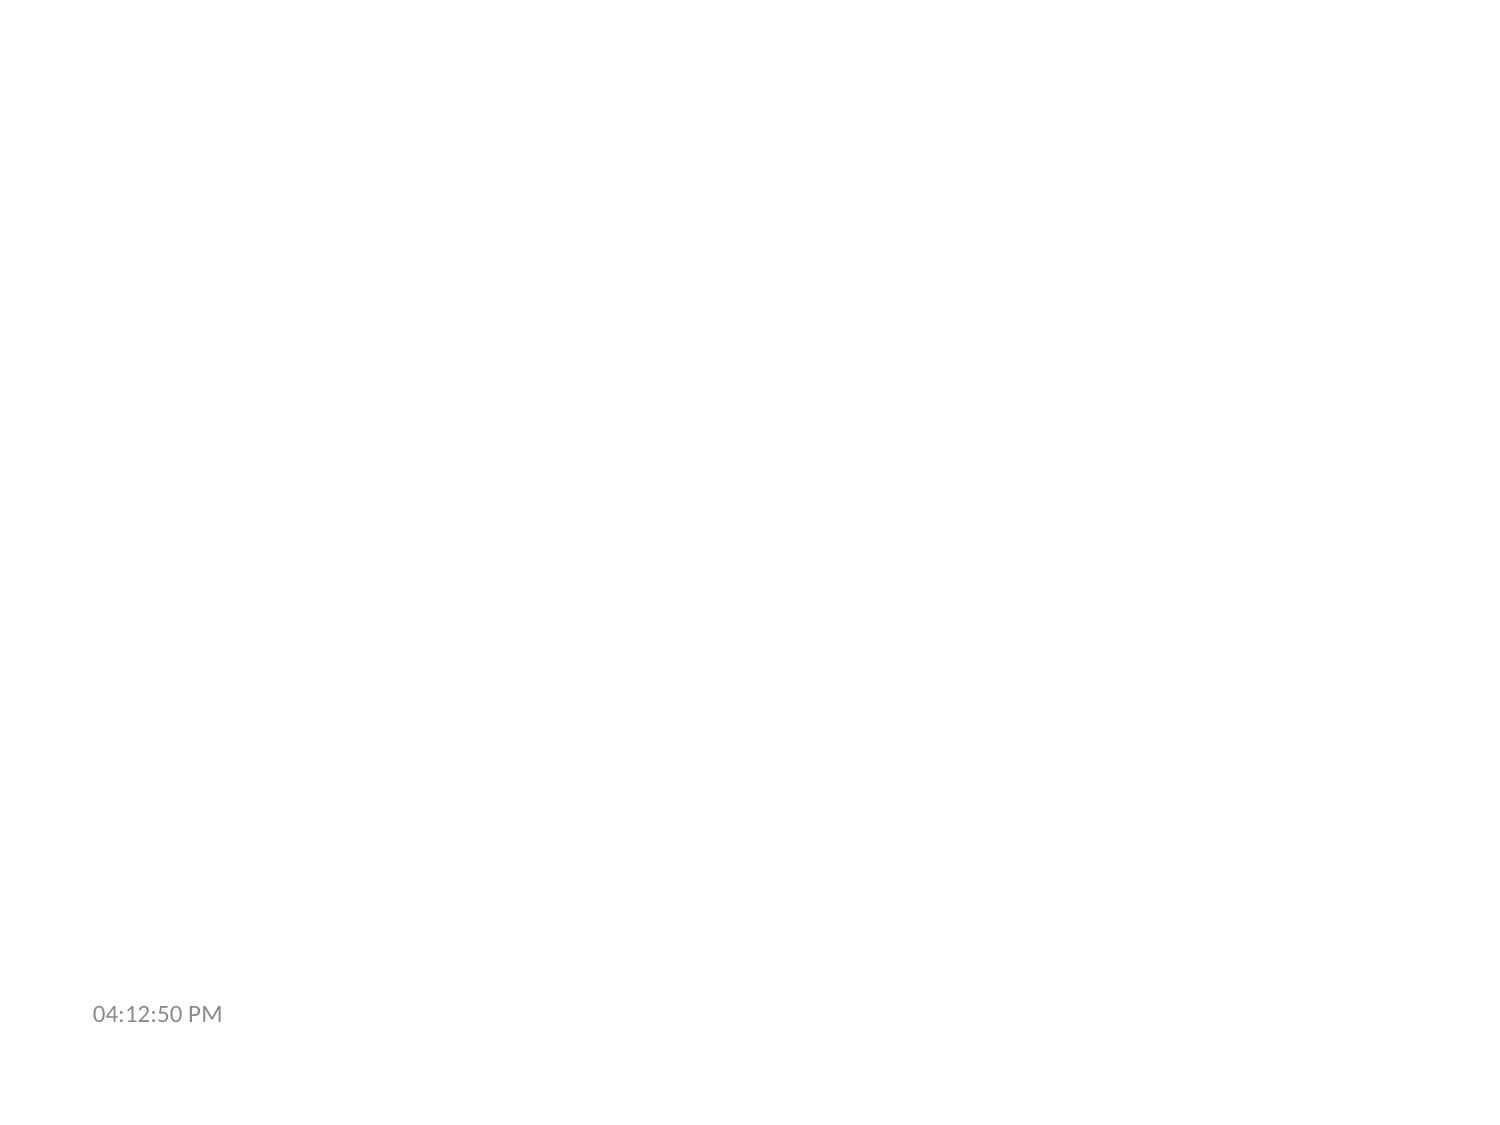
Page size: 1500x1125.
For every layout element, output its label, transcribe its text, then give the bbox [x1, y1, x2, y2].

text_box 3:35:09 PM [77, 982, 428, 1043]
